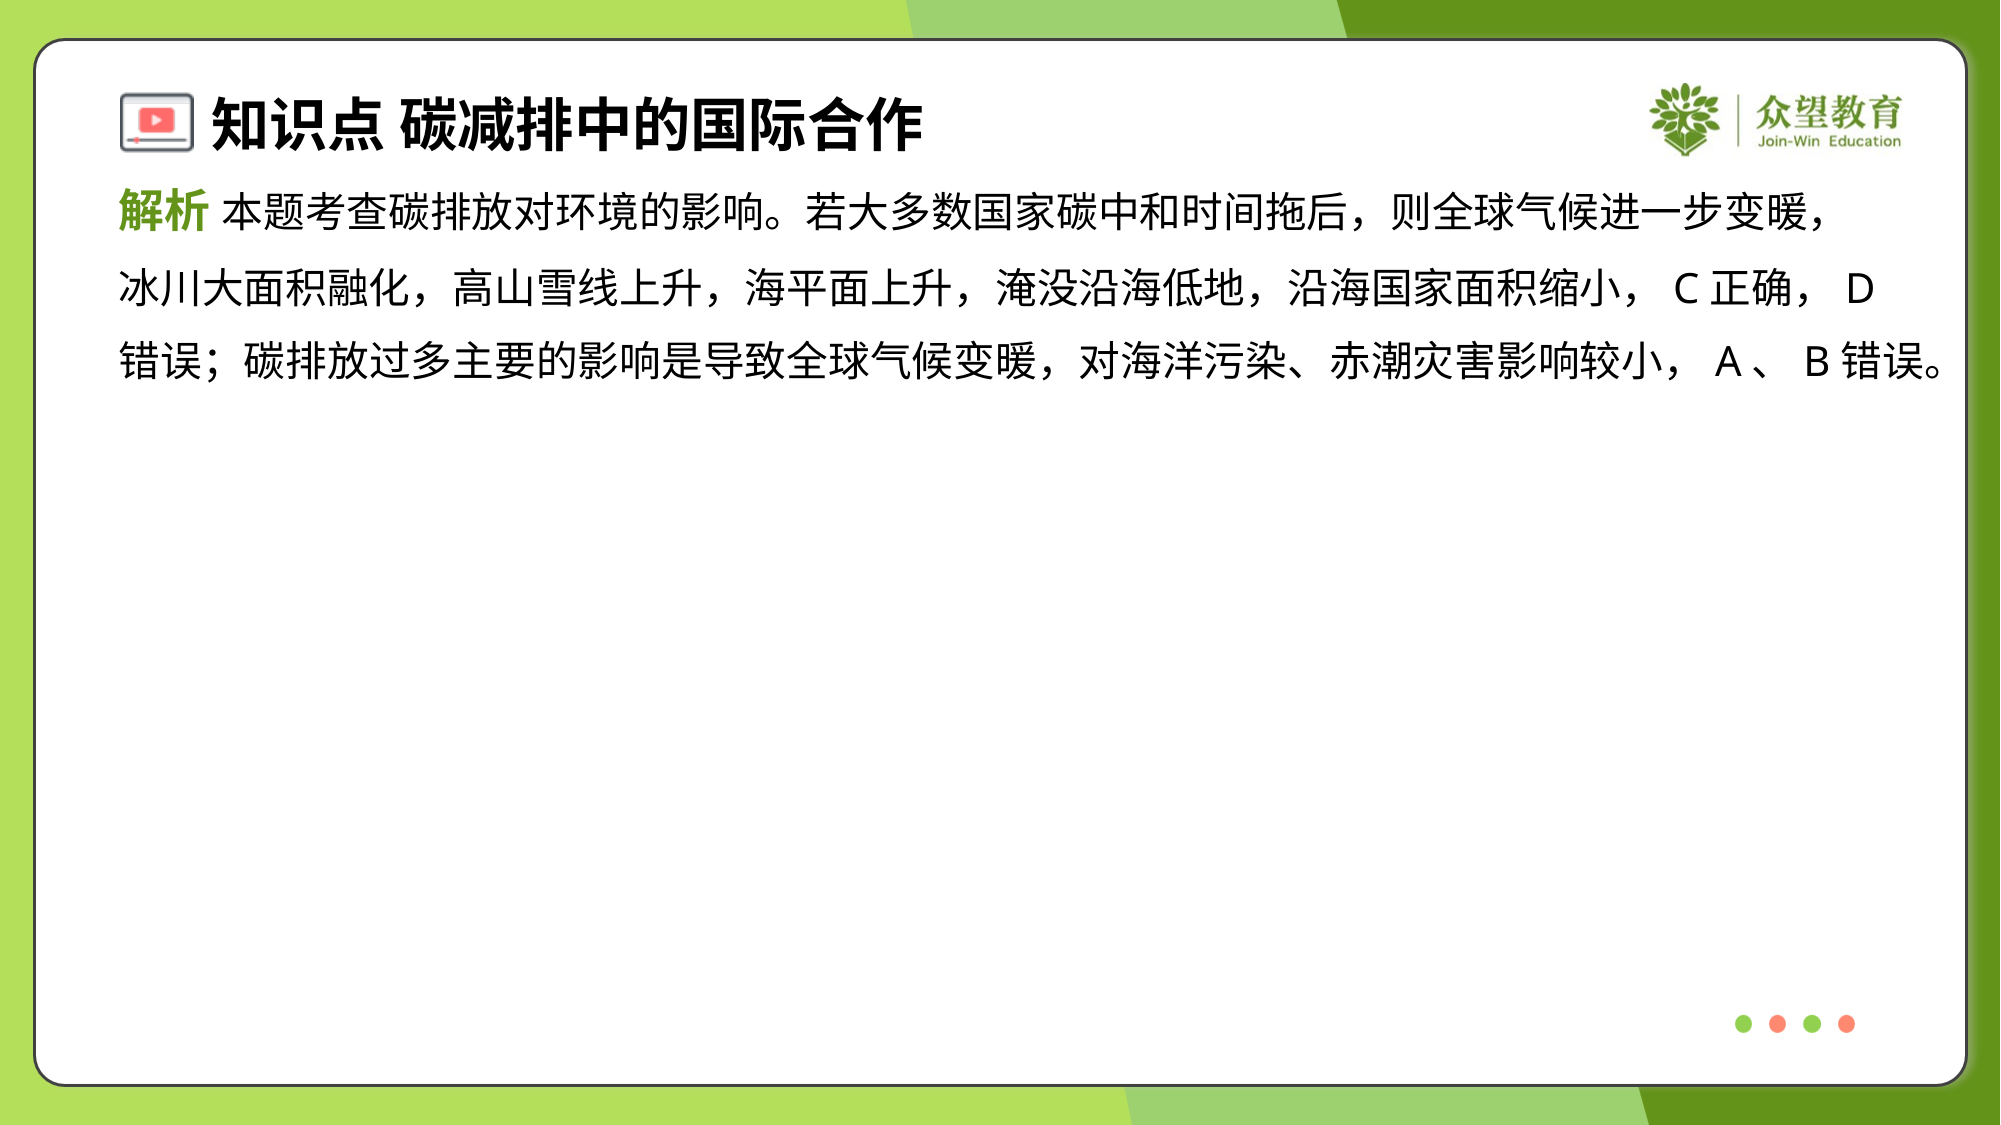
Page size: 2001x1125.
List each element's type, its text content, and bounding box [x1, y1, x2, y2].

text_box 解析 本题考查碳排放对环境的影响。若大多数国家碳中和时间拖后，则全球气候进一步变暖， 冰川大面积融化，高山雪线上升，海平面上升，淹没沿海低地，沿海国家面积缩小，C正确，D 错误；碳排放过多主要的影响是导致全球气候变暖，对海洋污染、赤潮灾害影响较小，A、B错误。 [118, 159, 1883, 377]
picture [0, 0, 2000, 1125]
